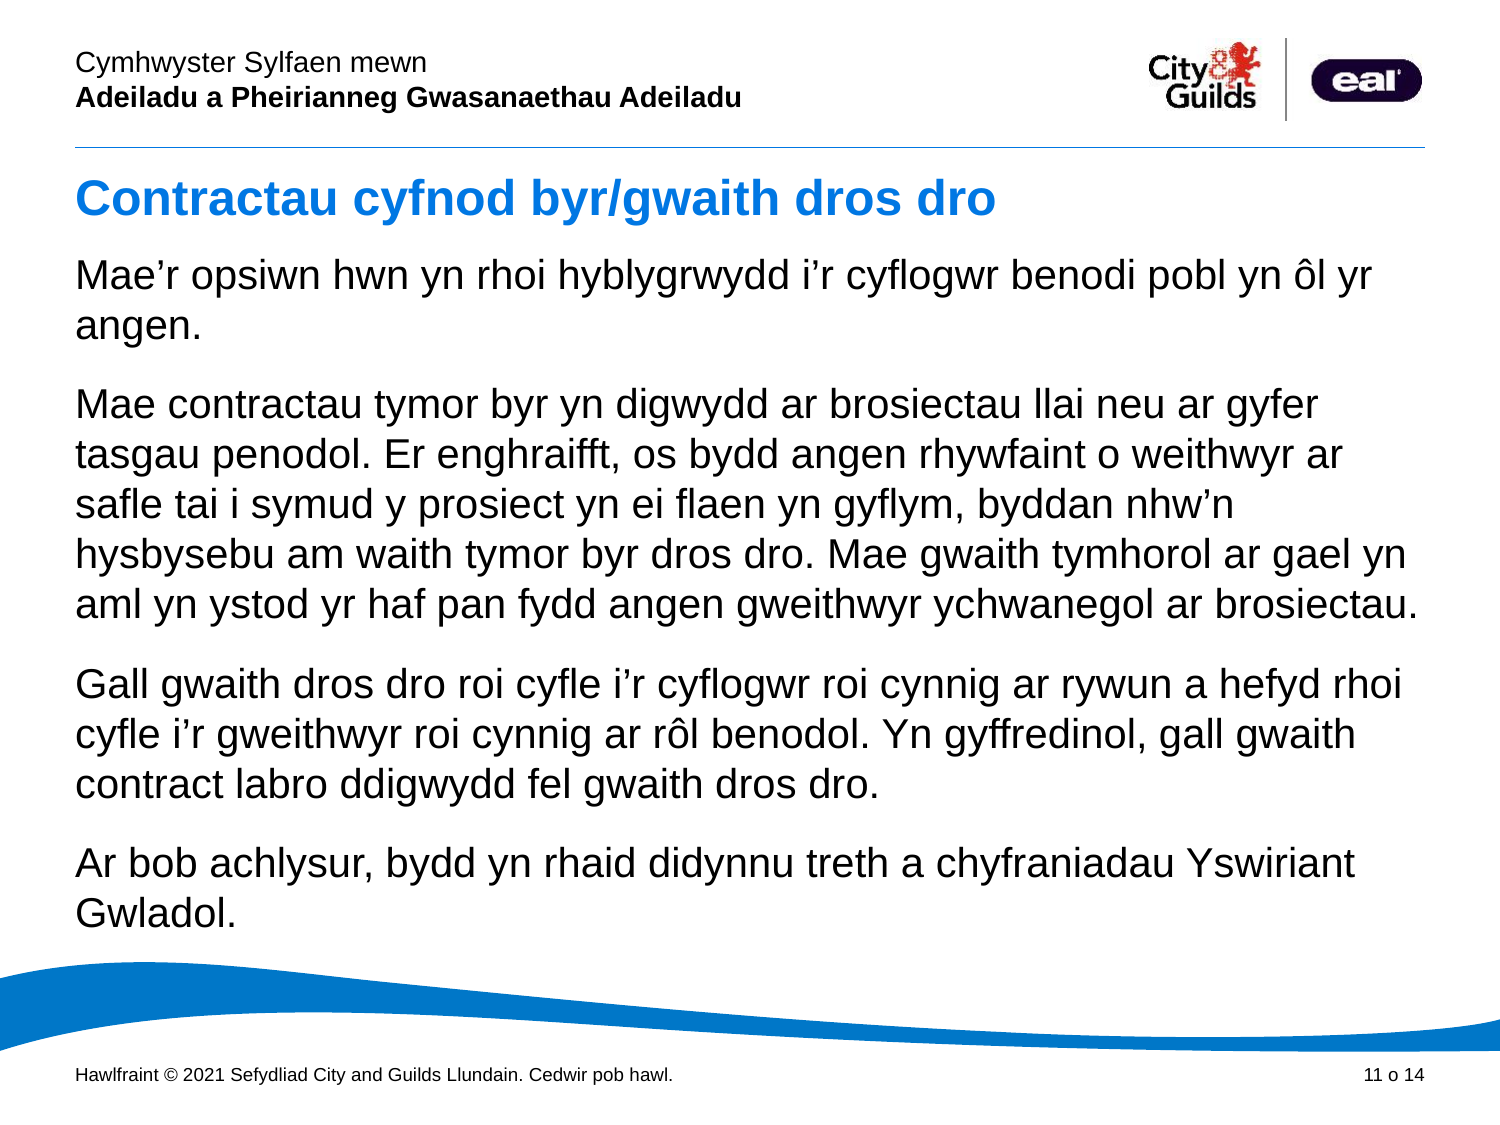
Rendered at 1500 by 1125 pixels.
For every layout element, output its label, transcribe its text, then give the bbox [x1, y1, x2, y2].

title Contractau cyfnod byr/gwaith dros dro [74, 165, 1426, 229]
list Mae’r opsiwn hwn yn rhoi hyblygrwydd i’r cyflogwr benodi pobl yn ôl yr angen. Mae contractau tymor byr yn digwydd ar brosiectau llai neu ar gyfer tasgau penodol. Er enghraifft, os bydd angen rhywfaint o weithwyr ar safle tai i symud y prosiect yn ei flaen yn gyflym, byddan nhw’n hysbysebu am waith tymor byr dros dro. Mae gwaith tymhorol ar gael yn aml yn ystod yr haf pan fydd angen gweithwyr ychwanegol ar brosiectau. Gall gwaith dros dro roi cyfle i’r cyflogwr roi cynnig ar rywun a hefyd rhoi cyfle i’r gweithwyr roi cynnig ar rôl benodol. Yn gyffredinol, gall gwaith contract labro ddigwydd fel gwaith dros dro. Ar bob achlysur, bydd yn rhaid didynnu treth a chyfraniadau Yswiriant Gwladol. [74, 247, 1426, 945]
picture [1149, 38, 1422, 121]
